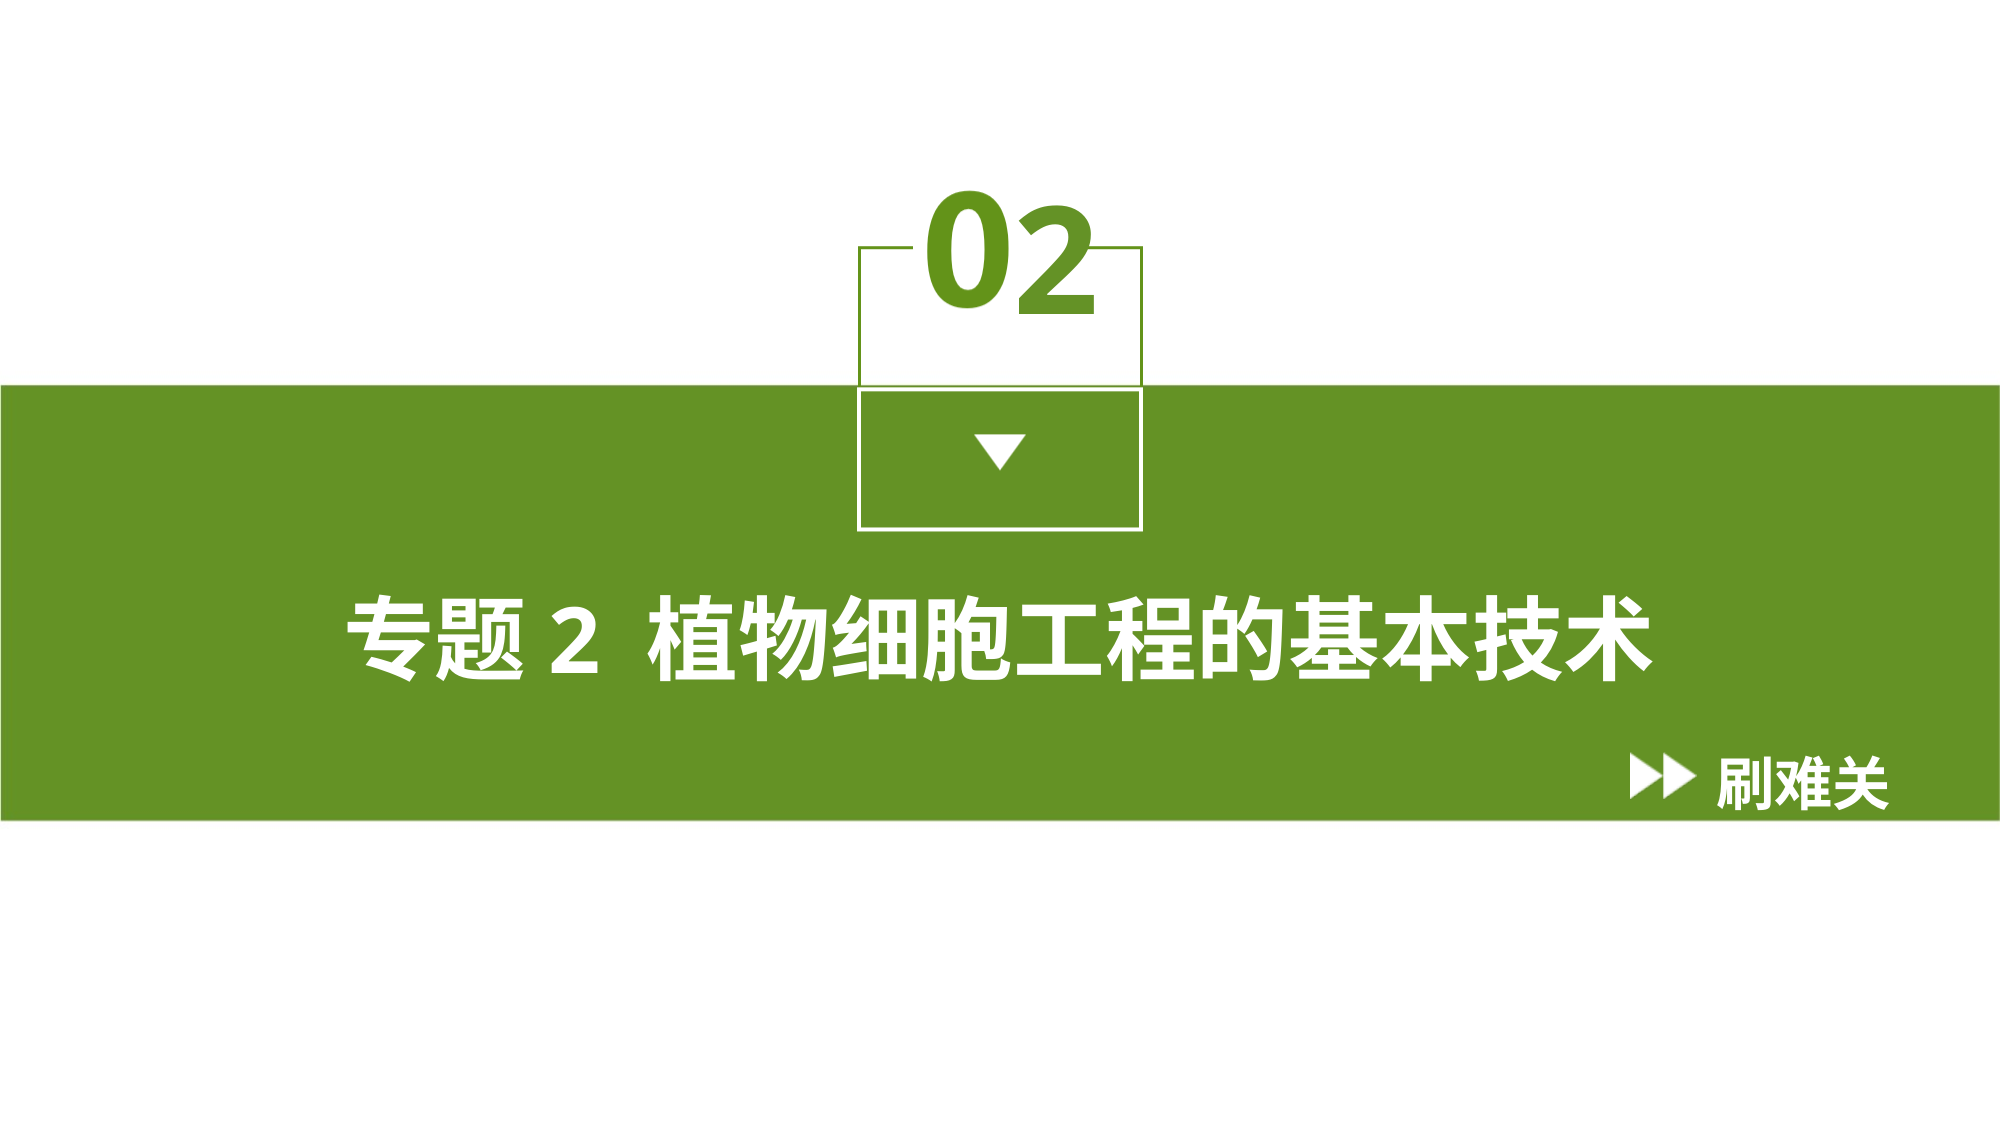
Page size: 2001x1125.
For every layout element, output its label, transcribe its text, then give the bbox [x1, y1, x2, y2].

picture [0, 699, 2000, 1125]
text_box 刷难关 [1715, 718, 1997, 812]
picture [0, 0, 2000, 572]
text_box 专题2 植物细胞工程的基本技术 [0, 572, 2000, 699]
text_box 2 [1013, 156, 1173, 353]
